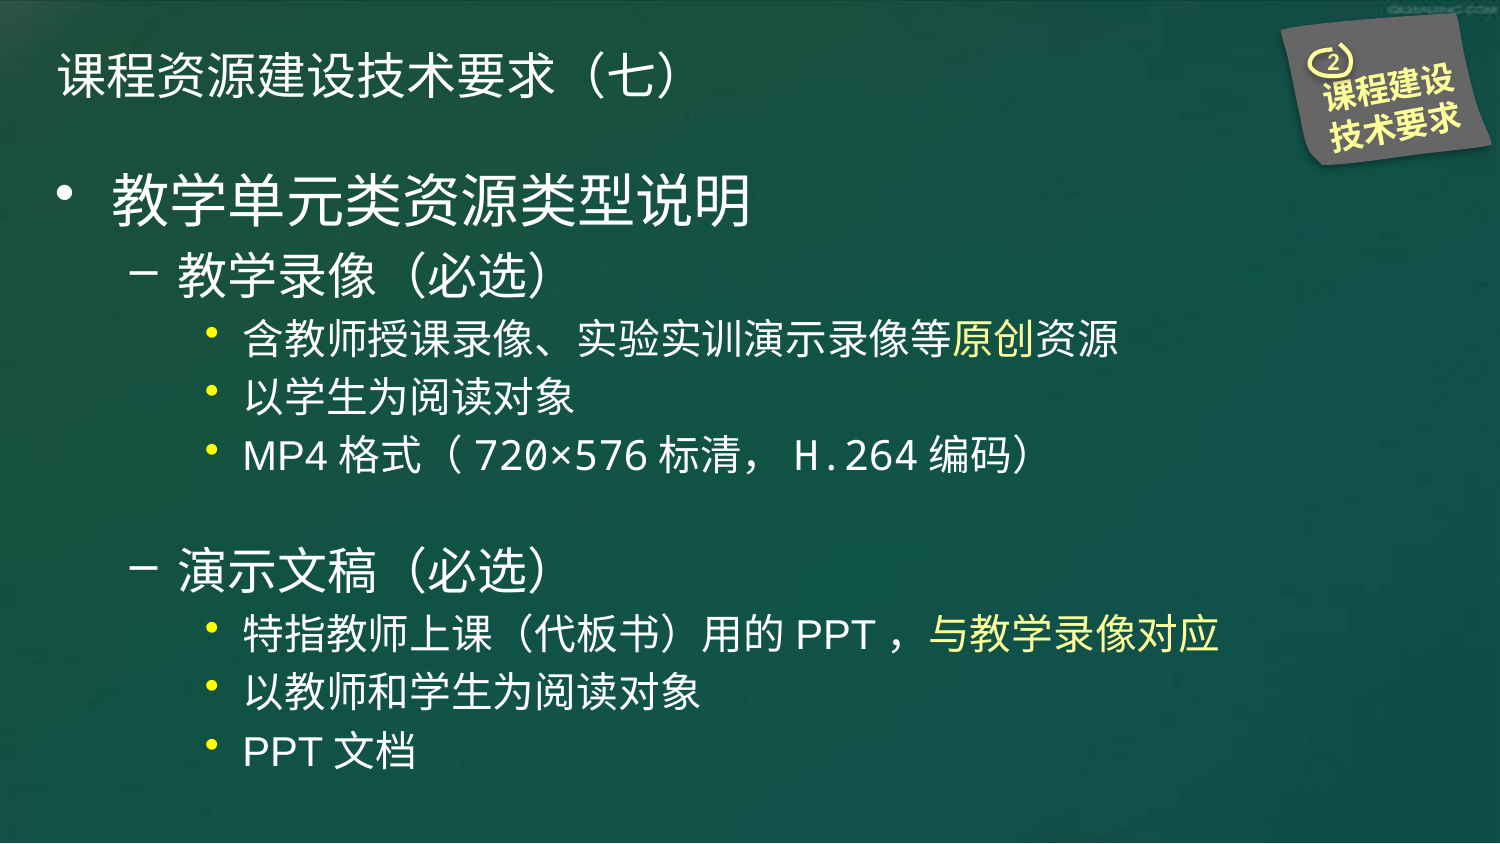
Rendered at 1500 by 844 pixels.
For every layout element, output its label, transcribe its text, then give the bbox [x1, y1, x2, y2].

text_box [1280, 12, 1492, 167]
title 课程资源建设技术要求（七） [41, 37, 957, 112]
picture [0, 0, 1500, 843]
list 教学单元类资源类型说明 教学录像（必选） 含教师授课录像、实验实训演示录像等原创资源 以学生为阅读对象 MP4格式（720×576标清，H.264编码） 演示文稿（必选） 特指教师上课（代板书）用的PPT，与教学录像对应 以教师和学生为阅读对象 PPT文档 [40, 156, 1341, 752]
